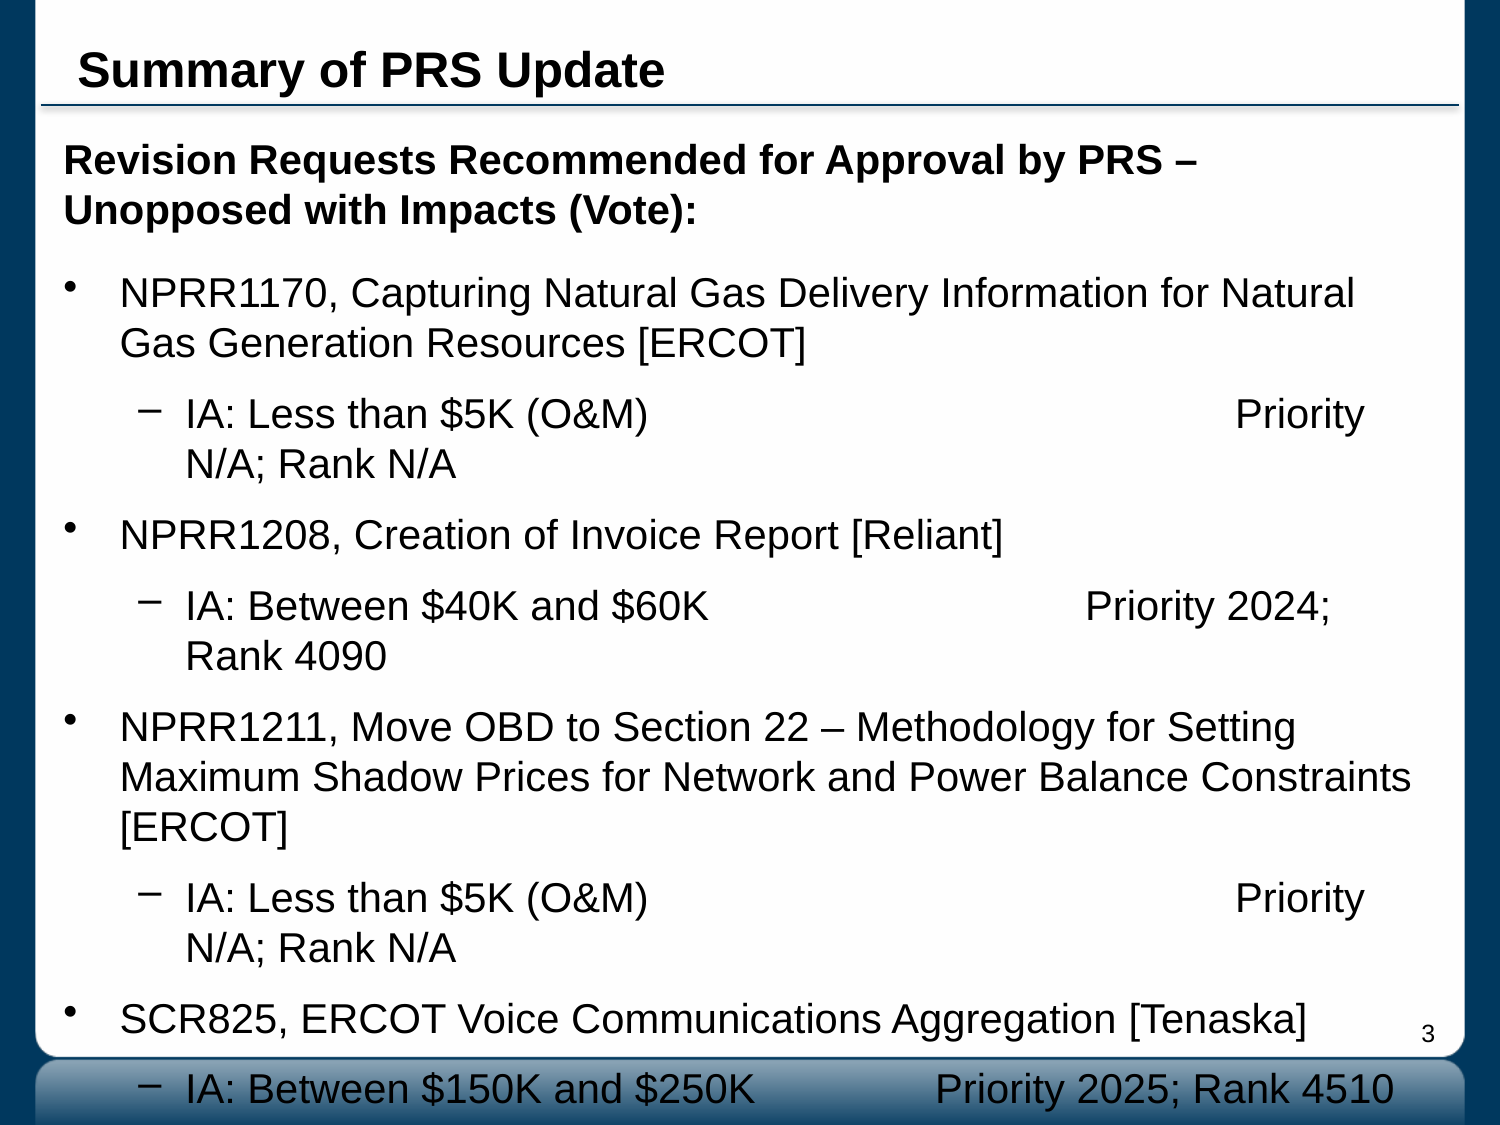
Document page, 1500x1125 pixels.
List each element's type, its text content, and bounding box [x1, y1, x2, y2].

title Summary of PRS Update [62, 29, 1450, 106]
picture [35, 0, 1465, 1125]
text_box Revision Requests Recommended for Approval by PRS – Unopposed with Impacts (Vote): NPRR1170, Capturing Natural Gas Delivery Information for Natural Gas Generation Resources [ERCOT] IA: Less than $5K (O&M) Priority N/A; Rank N/A NPRR1208, Creation of Invoice Report [Reliant] IA: Between $40K and $60K Priority 2024; Rank 4090 NPRR1211, Move OBD to Section 22 – Methodology for Setting Maximum Shadow Prices for Network and Power Balance Constraints [ERCOT] IA: Less than $5K (O&M) Priority N/A; Rank N/A SCR825, ERCOT Voice Communications Aggregation [Tenaska] IA: Between $150K and $250K Priority 2025; Rank 4510 [48, 125, 1449, 1044]
